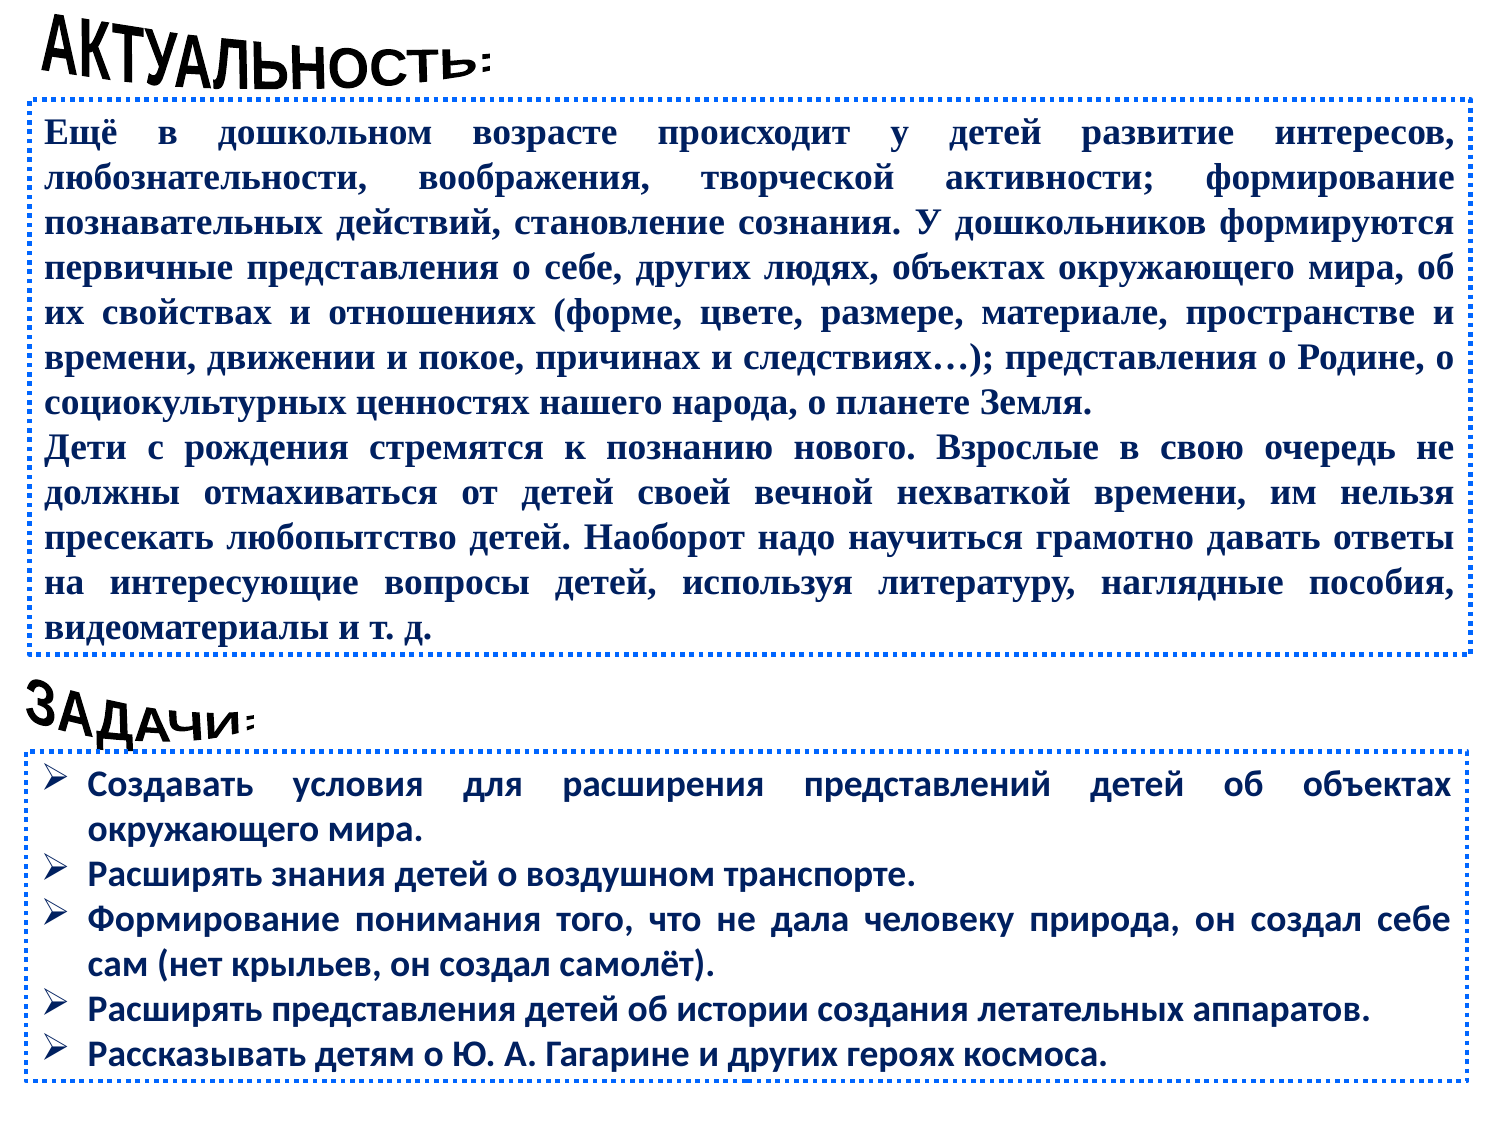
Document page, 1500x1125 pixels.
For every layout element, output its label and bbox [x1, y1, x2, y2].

text_box [25, 10, 1471, 1085]
